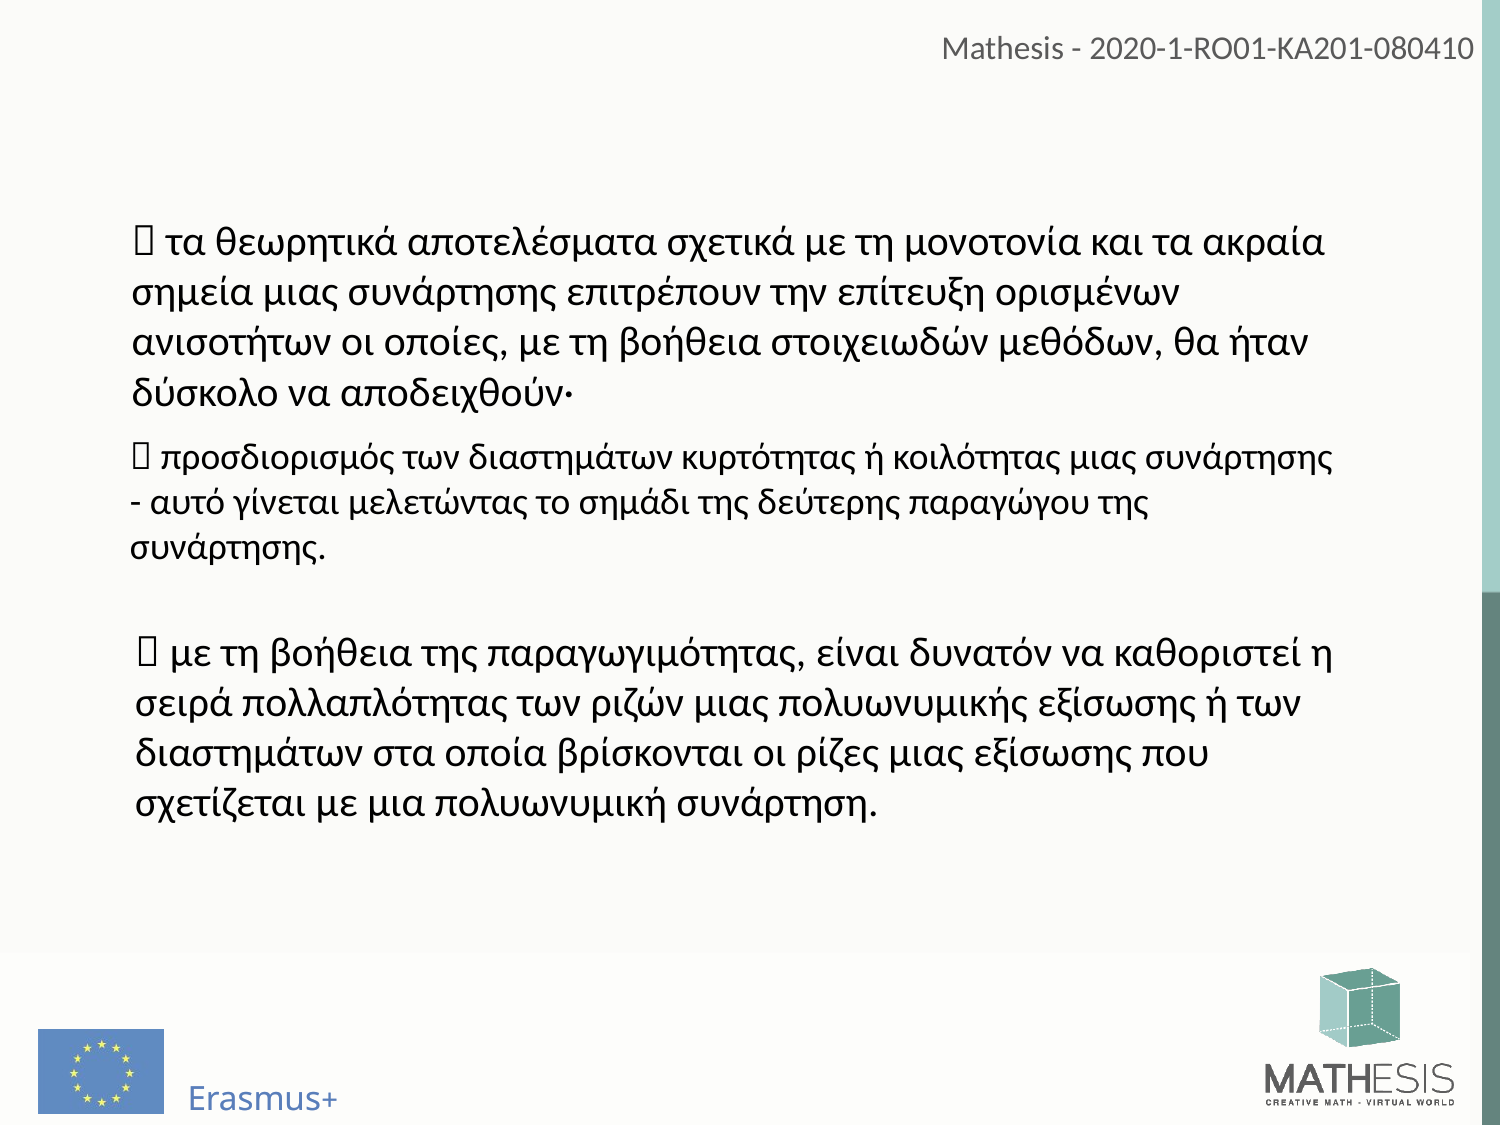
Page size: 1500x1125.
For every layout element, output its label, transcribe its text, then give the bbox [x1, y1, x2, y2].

text_box  προσδιορισμός των διαστημάτων κυρτότητας ή κοιλότητας μιας συνάρτησης - αυτό γίνεται μελετώντας το σημάδι της δεύτερης παραγώγου της συνάρτησης. [114, 424, 1350, 620]
text_box  τα θεωρητικά αποτελέσματα σχετικά με τη μονοτονία και τα ακραία σημεία μιας συνάρτησης επιτρέπουν την επίτευξη ορισμένων ανισοτήτων οι οποίες, με τη βοήθεια στοιχειωδών μεθόδων, θα ήταν δύσκολο να αποδειχθούν· [116, 206, 1352, 472]
text_box  με τη βοήθεια της παραγωγιμότητας, είναι δυνατόν να καθοριστεί η σειρά πολλαπλότητας των ριζών μιας πολυωνυμικής εξίσωσης ή των διαστημάτων στα οποία βρίσκονται οι ρίζες μιας εξίσωσης που σχετίζεται με μια πολυωνυμική συνάρτηση. [120, 617, 1355, 883]
